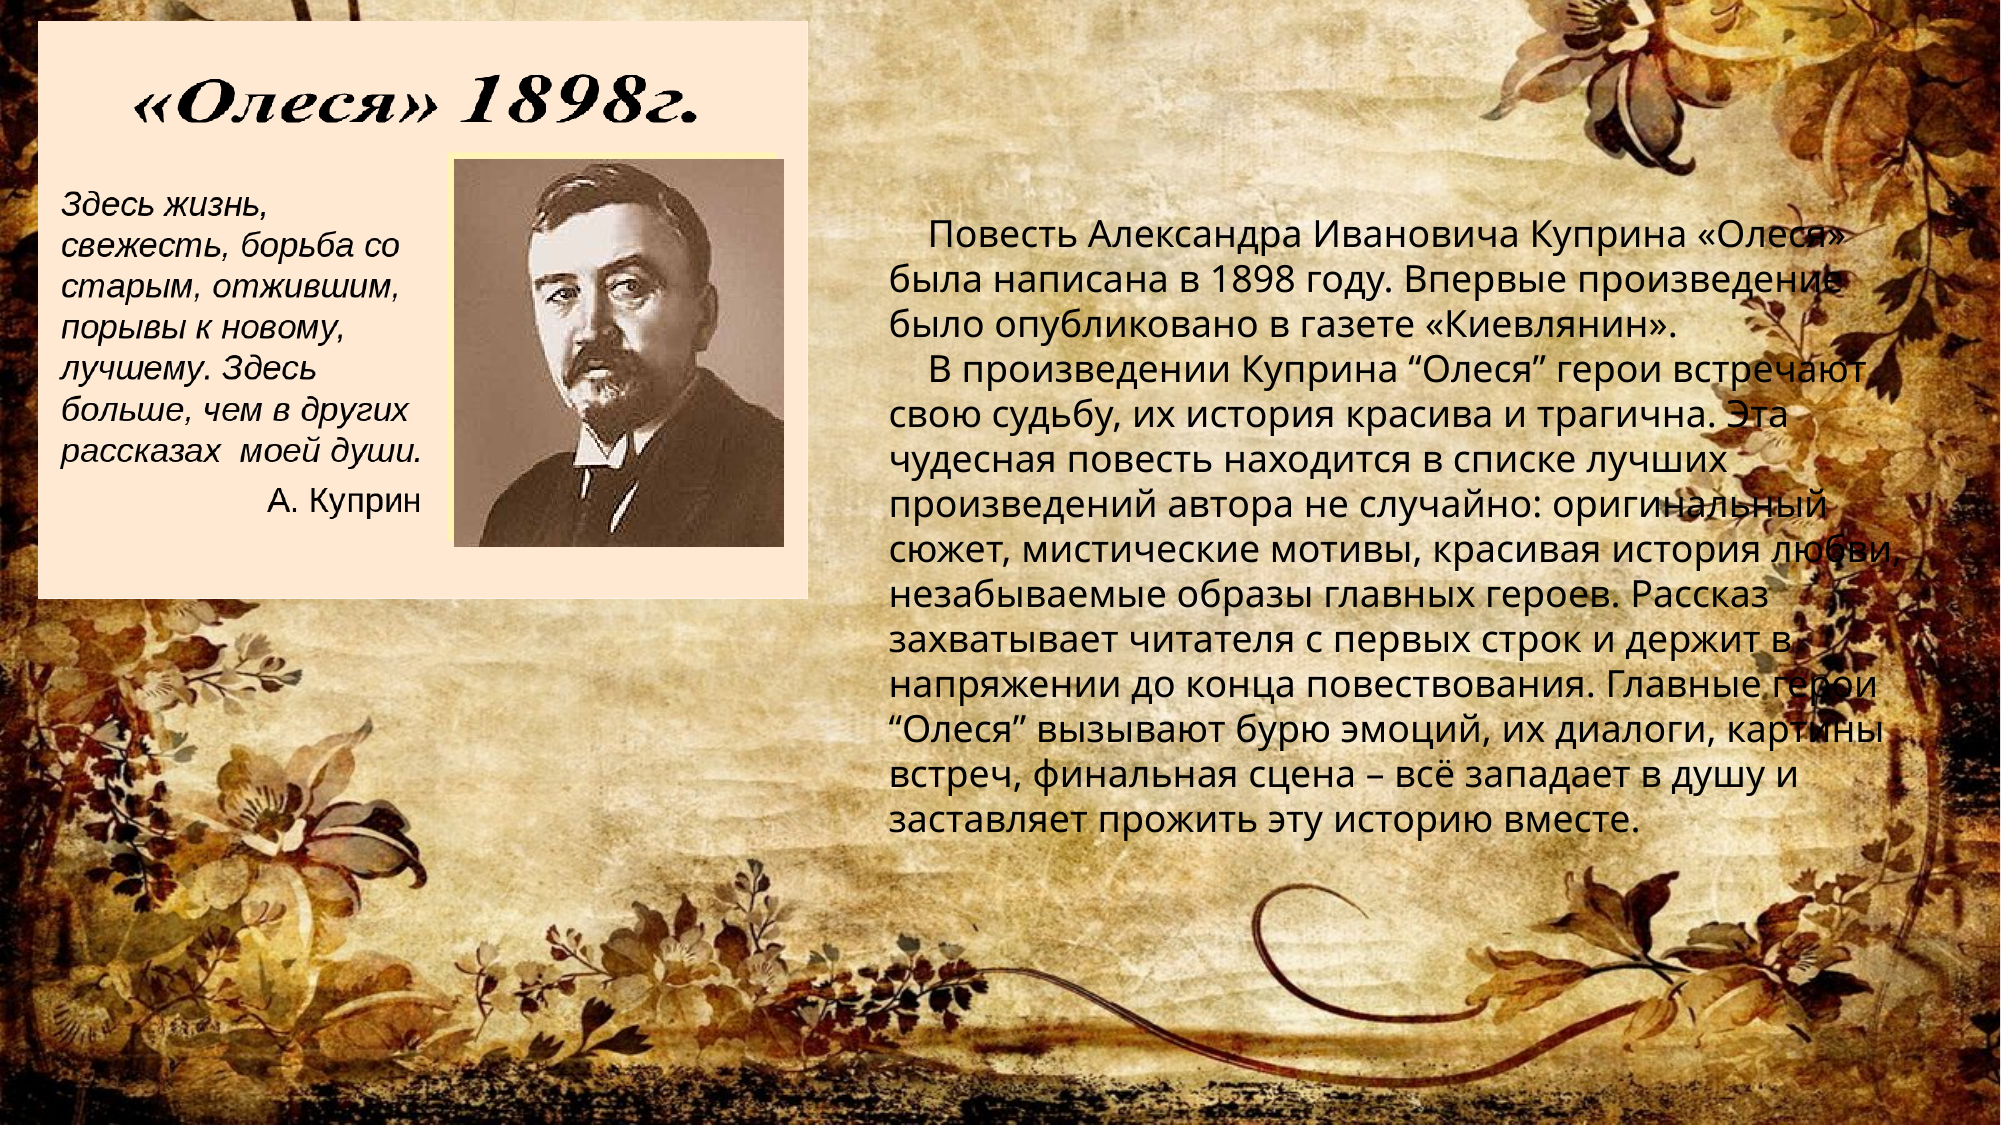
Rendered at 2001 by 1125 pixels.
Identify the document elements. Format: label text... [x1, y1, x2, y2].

picture [0, 0, 2001, 1125]
text_box Повесть Александра Ивановича Куприна «Олеся» была написана в 1898 году. Впервые произведение было опубликовано в газете «Киевлянин». В произведении Куприна “Олеся” герои встречают свою судьбу, их история красива и трагична. Эта чудесная повесть находится в списке лучших произведений автора не случайно: оригинальный сюжет, мистические мотивы, красивая история любви, незабываемые образы главных героев. Рассказ захватывает читателя с первых строк и держит в напряжении до конца повествования. Главные герои “Олеся” вызывают бурю эмоций, их диалоги, картины встреч, финальная сцена – всё западает в душу и заставляет прожить эту историю вместе. [873, 202, 1936, 848]
